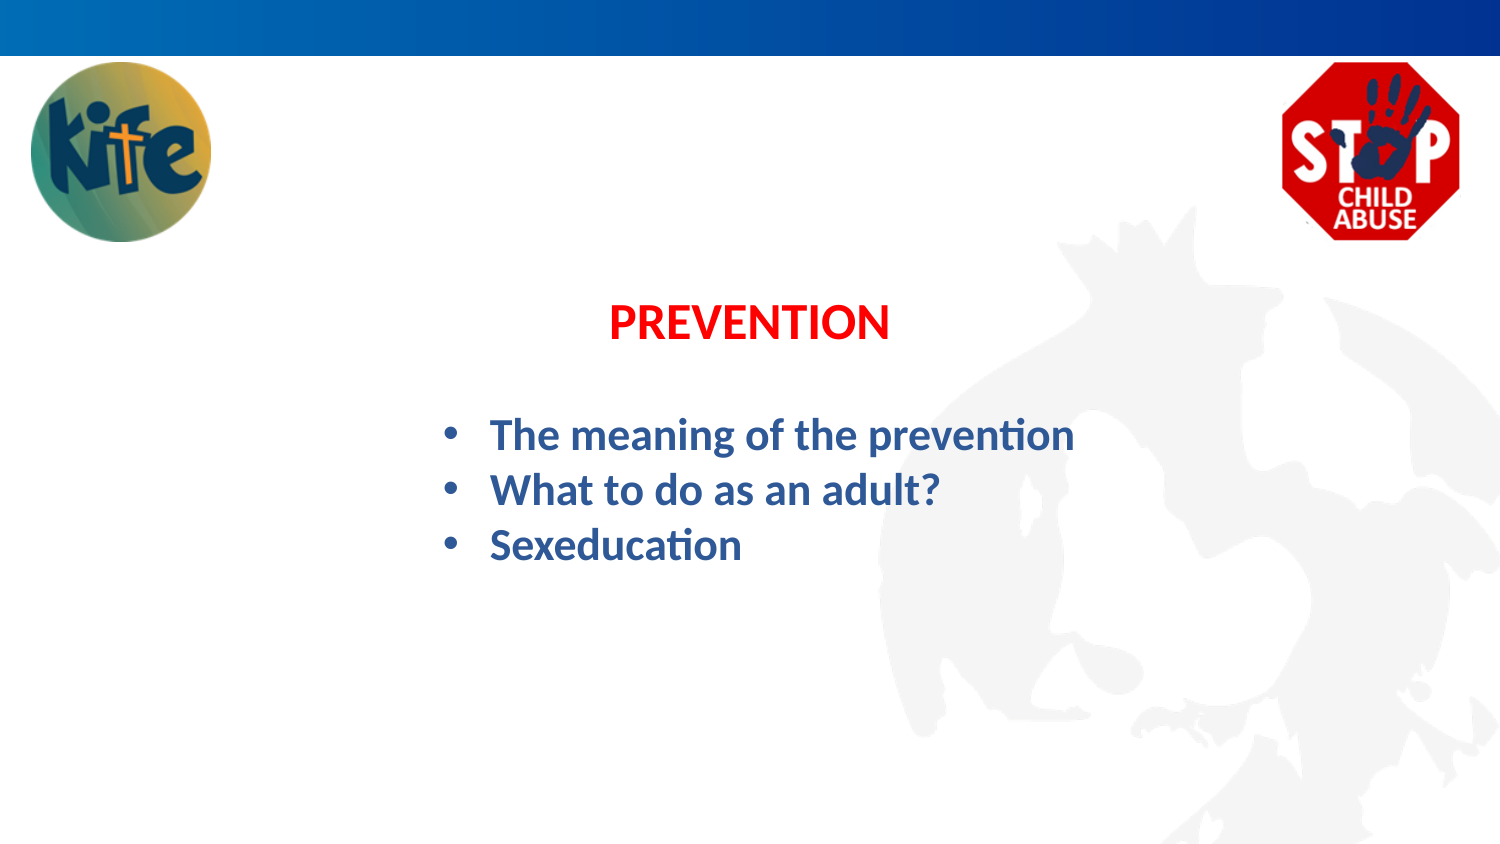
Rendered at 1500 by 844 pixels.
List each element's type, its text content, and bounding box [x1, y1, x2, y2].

text_box PREVENTION The meaning of the prevention What to do as an adult? Sexeducation [352, 279, 1147, 578]
picture [820, 62, 1500, 844]
picture [31, 62, 212, 242]
